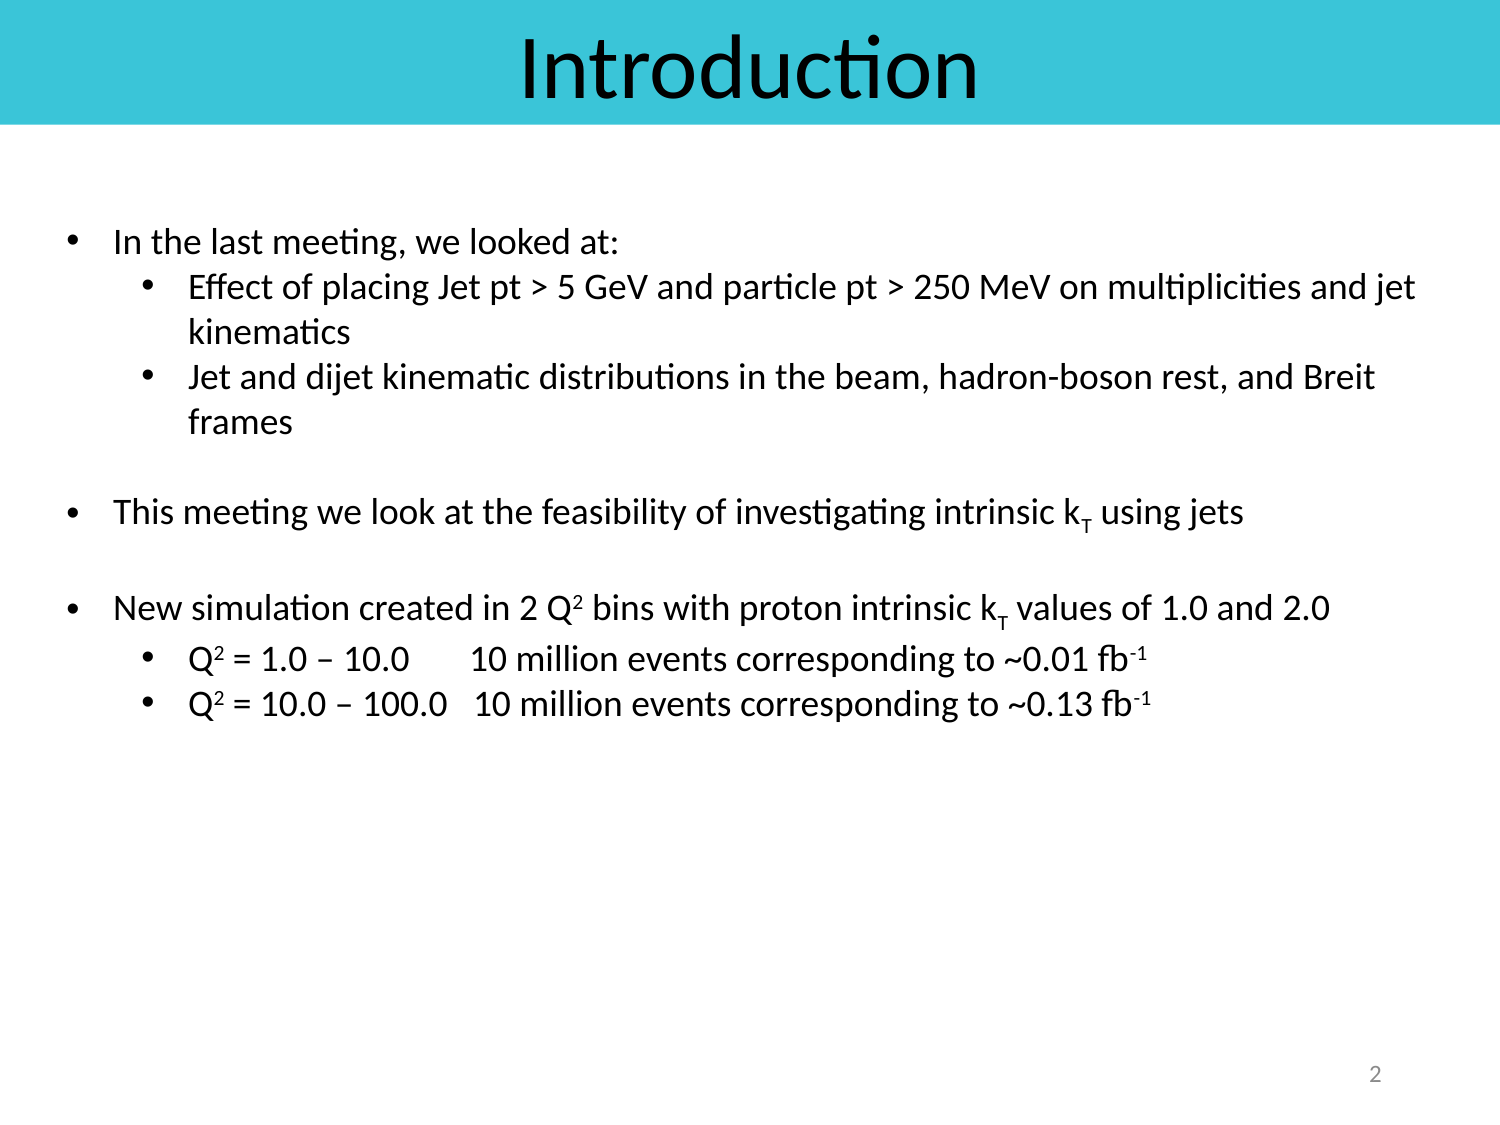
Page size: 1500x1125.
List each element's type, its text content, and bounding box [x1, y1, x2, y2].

slide_number 2 [1059, 1042, 1397, 1103]
text_box Introduction [0, 0, 1500, 125]
text_box In the last meeting, we looked at: Effect of placing Jet pt > 5 GeV and particle pt > 250 MeV on multiplicities and jet kinematics Jet and dijet kinematic distributions in the beam, hadron-boson rest, and Breit frames This meeting we look at the feasibility of investigating intrinsic kT using jets New simulation created in 2 Q2 bins with proton intrinsic kT values of 1.0 and 2.0 Q2 = 1.0 – 10.0 10 million events corresponding to ~0.01 fb-1 Q2 = 10.0 – 100.0 10 million events corresponding to ~0.13 fb-1 [51, 209, 1500, 777]
